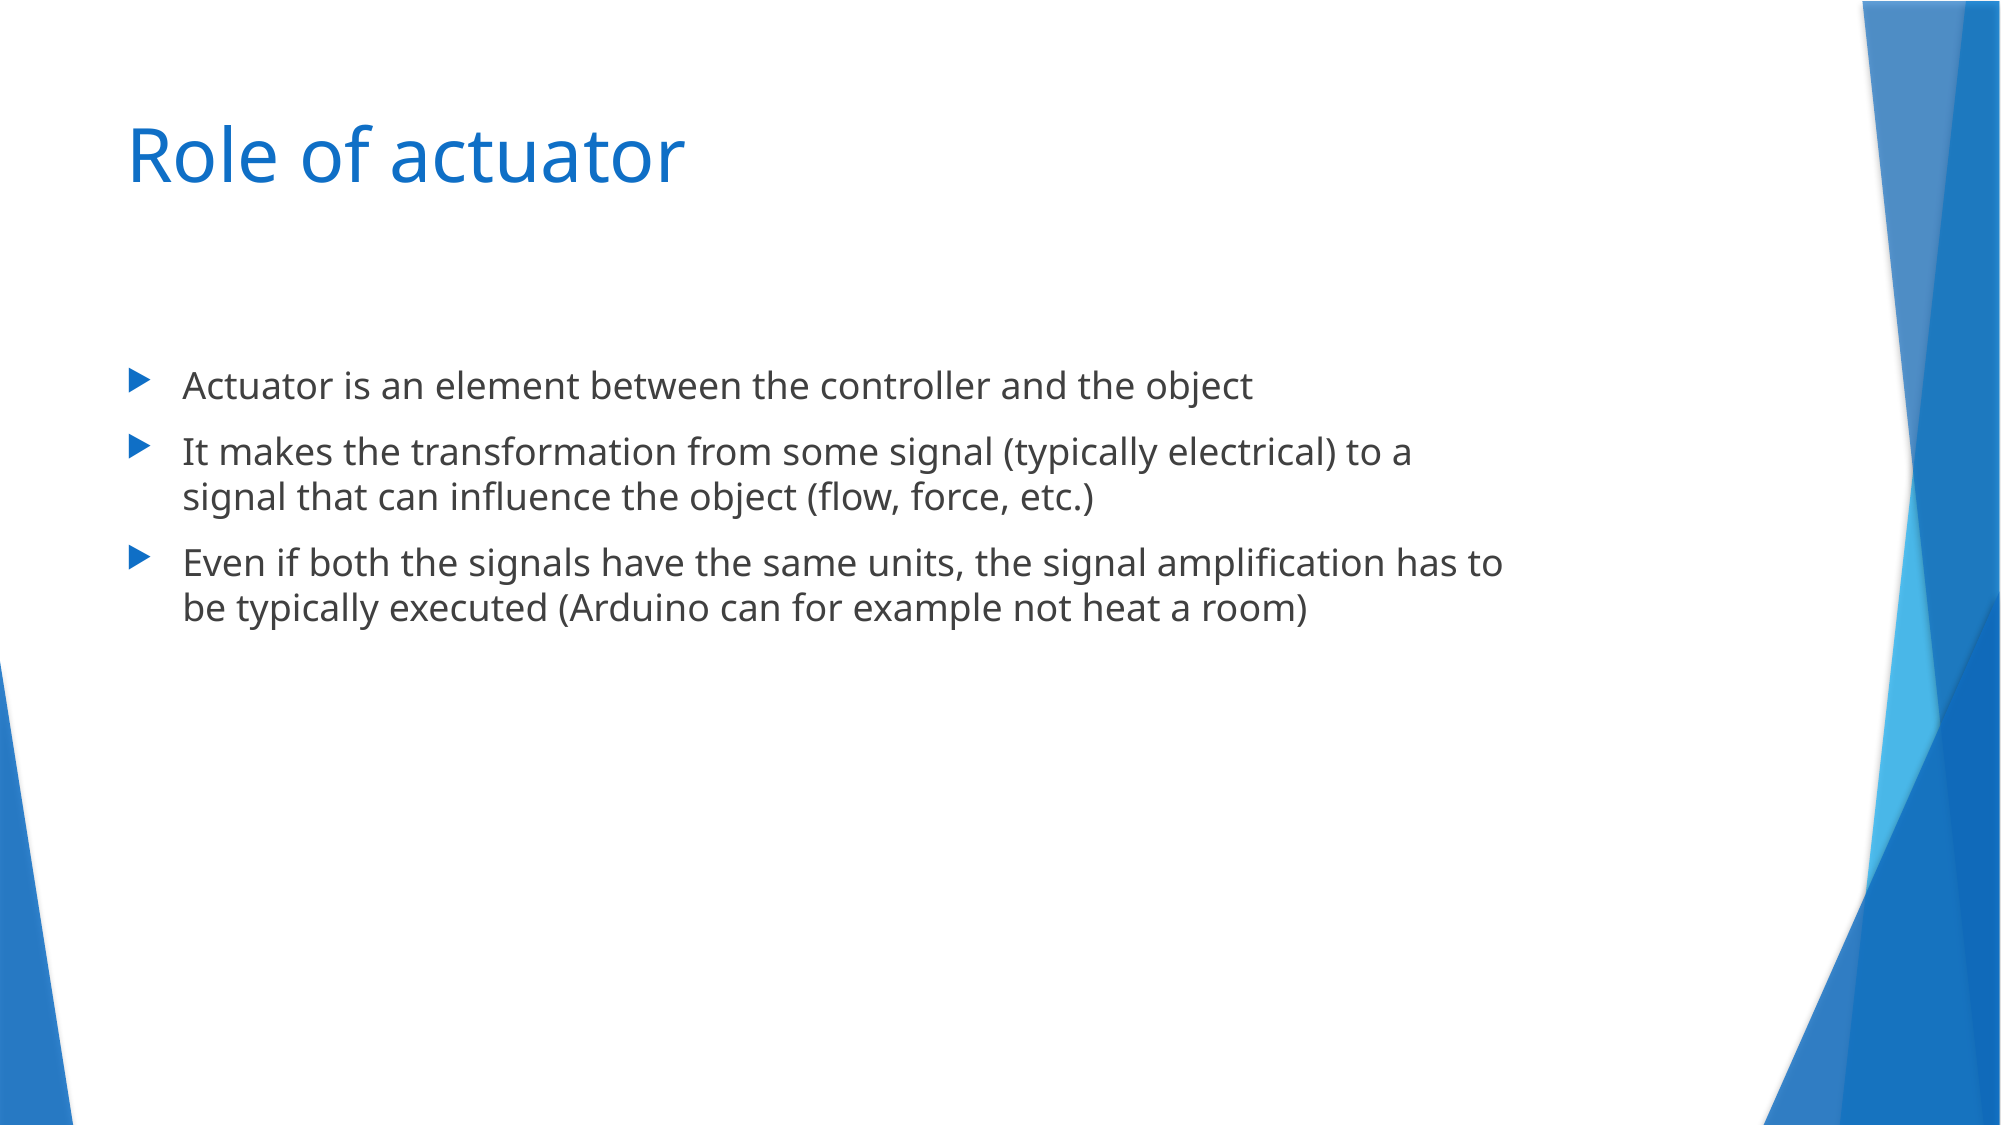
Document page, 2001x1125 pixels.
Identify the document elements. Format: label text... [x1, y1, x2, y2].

list Actuator is an element between the controller and the object It makes the transformation from some signal (typically electrical) to a signal that can influence the object (flow, force, etc.) Even if both the signals have the same units, the signal amplification has to be typically executed (Arduino can for example not heat a room) [111, 354, 1522, 992]
title Role of actuator [111, 99, 1522, 317]
